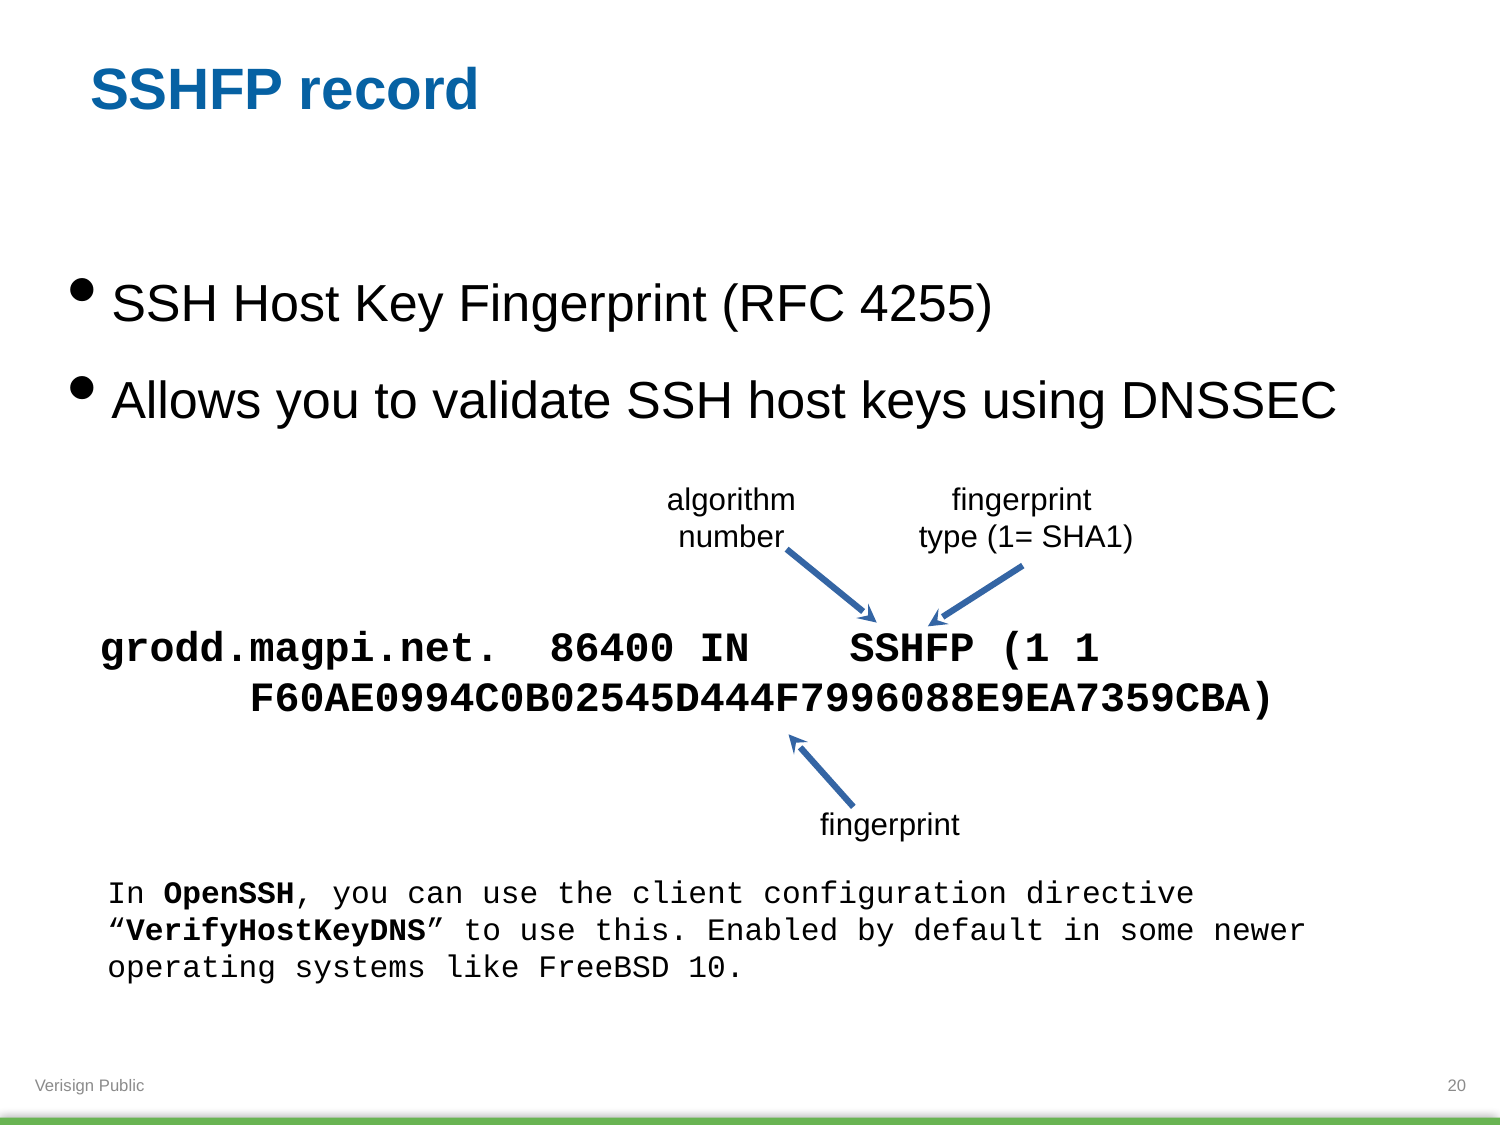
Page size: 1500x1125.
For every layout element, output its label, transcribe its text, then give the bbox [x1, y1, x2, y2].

slide_number 20 [1422, 1072, 1482, 1098]
text_box fingerprint [814, 798, 967, 848]
text_box SSH Host Key Fingerprint (RFC 4255) Allows you to validate SSH host keys using DNSSEC [61, 210, 1437, 488]
title SSHFP record [75, 40, 1425, 132]
text_box [788, 734, 802, 748]
text_box grodd.magpi.net. 86400 IN SSHFP (1 1 F60AE0994C0B02545D444F7996088E9EA7359CBA) [93, 614, 1325, 726]
text_box fingerprint type (1= SHA1) [912, 473, 1140, 560]
text_box [927, 614, 942, 627]
text_box [863, 609, 877, 623]
text_box In OpenSSH, you can use the client configuration directive “VerifyHostKeyDNS” to use this. Enabled by default in some newer operating systems like FreeBSD 10. [101, 865, 1363, 990]
text_box algorithm number [660, 473, 803, 560]
